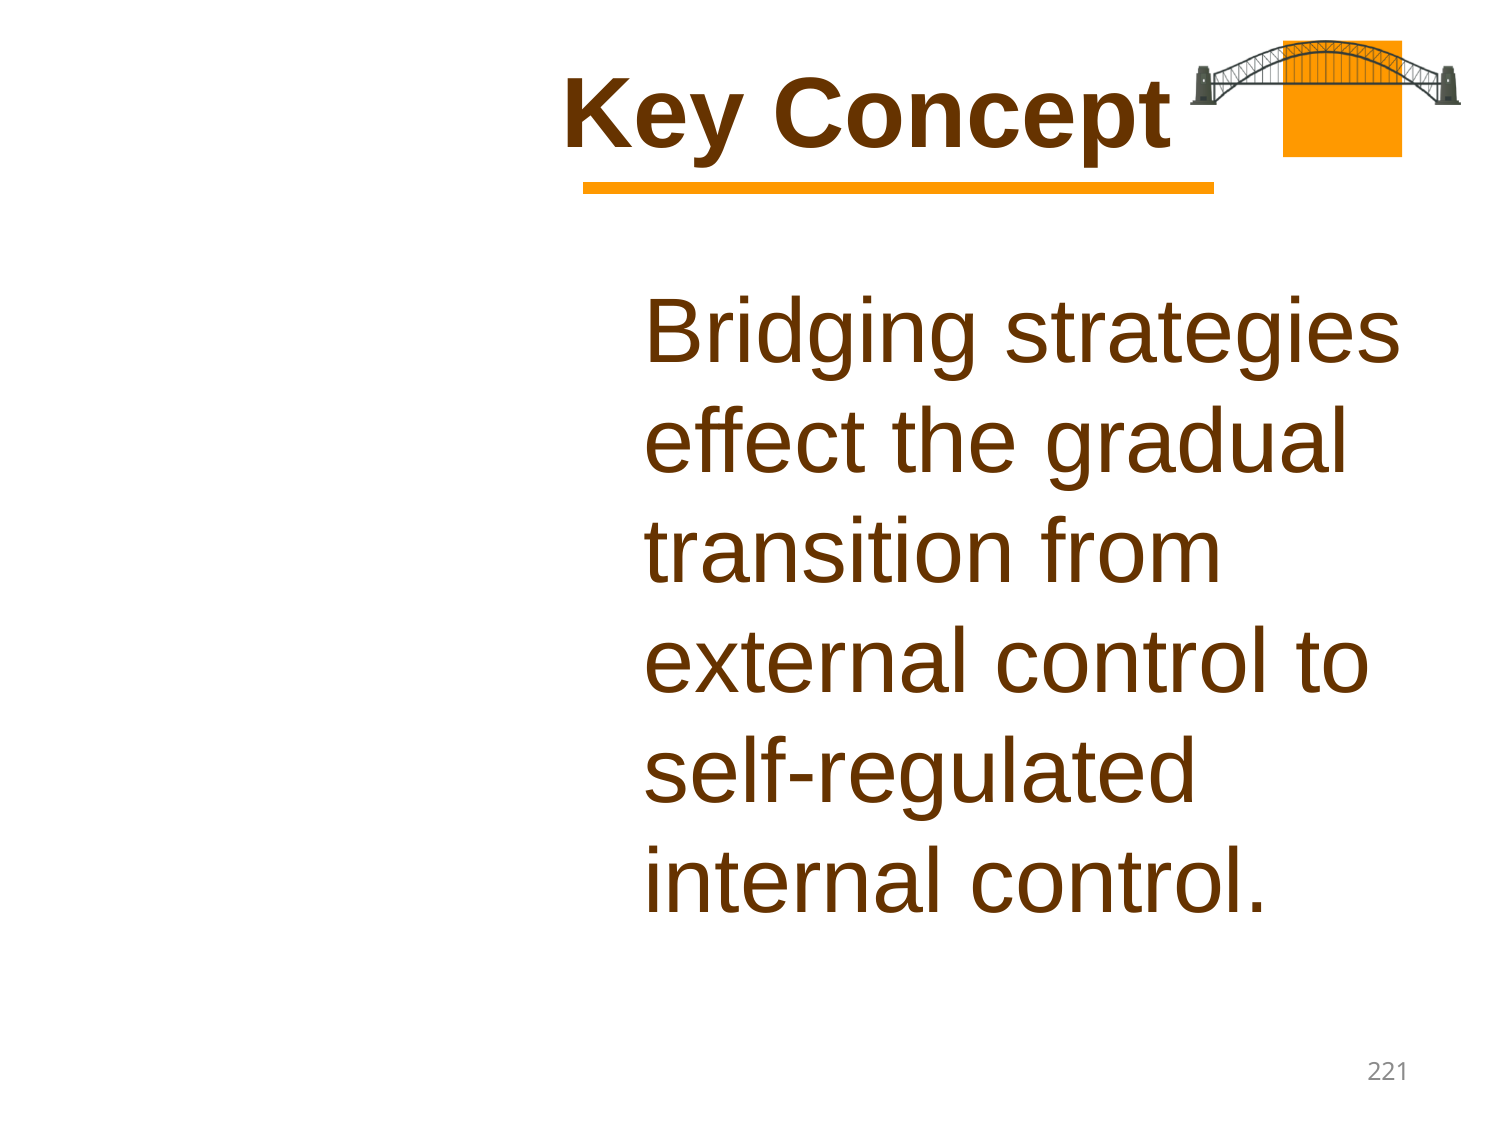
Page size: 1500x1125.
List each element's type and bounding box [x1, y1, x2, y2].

slide_number [1074, 1042, 1425, 1103]
picture [1189, 40, 1461, 106]
text_box [546, 40, 1188, 176]
text_box [1281, 106, 1404, 159]
text_box [628, 263, 1500, 938]
